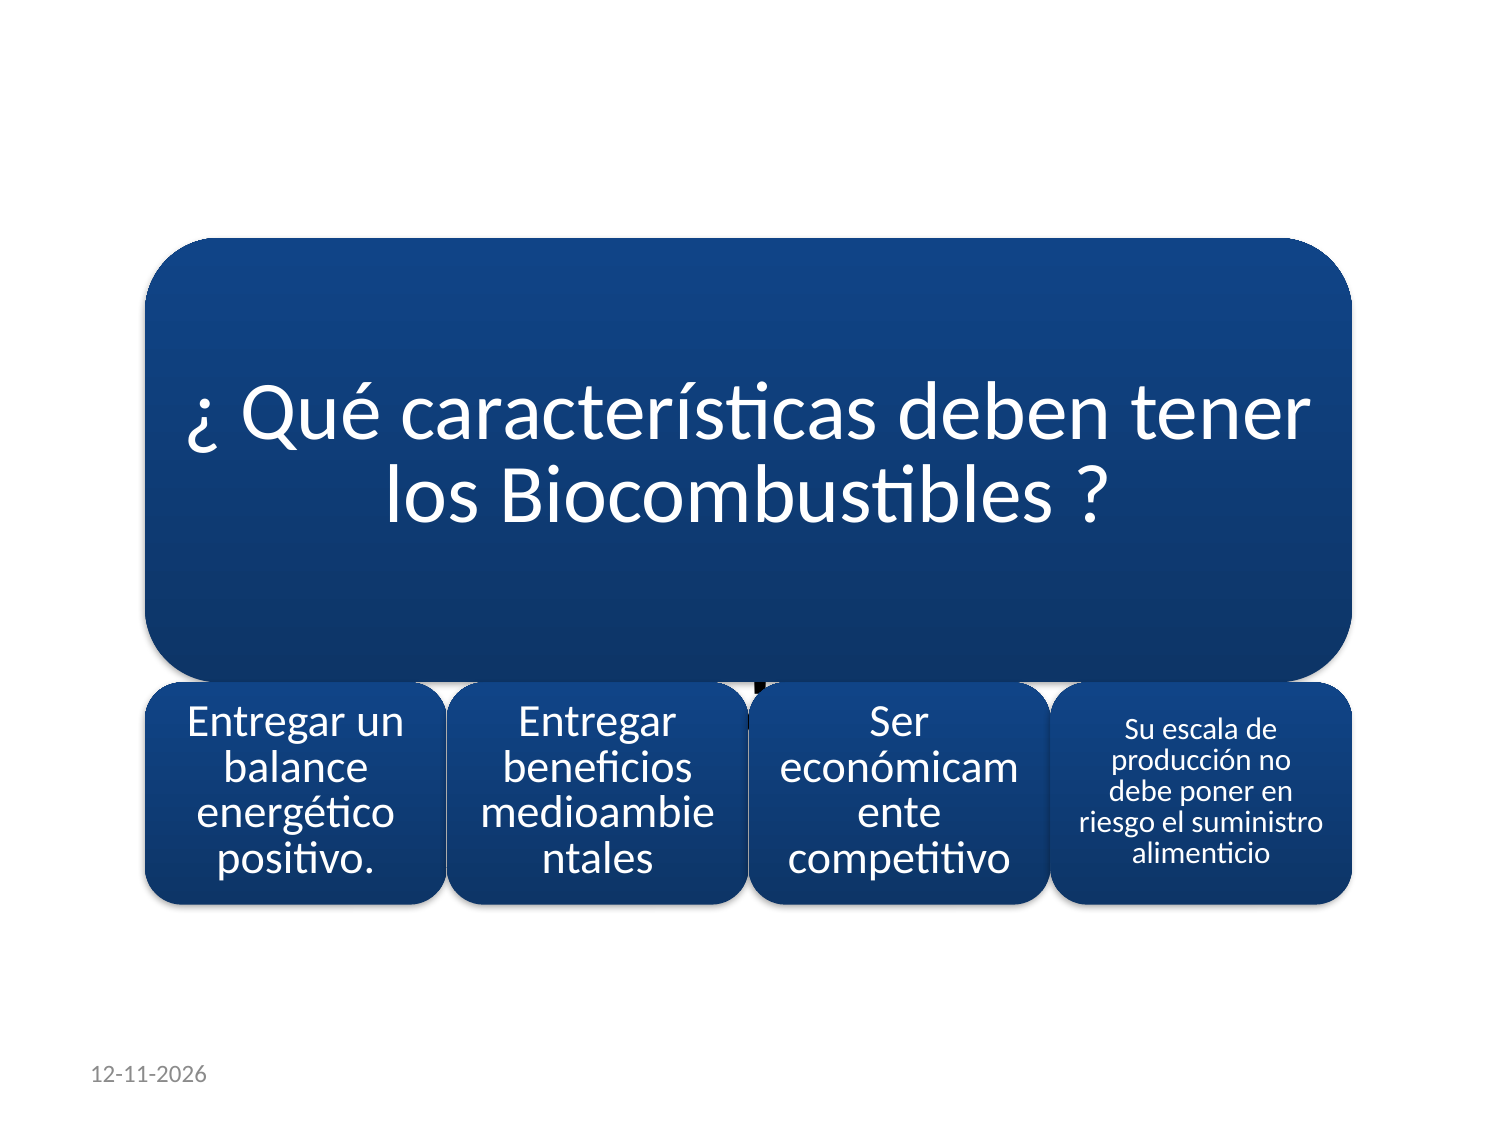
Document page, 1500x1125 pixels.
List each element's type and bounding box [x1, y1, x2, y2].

slide_number [75, 1042, 425, 1103]
text_box [144, 237, 1353, 905]
